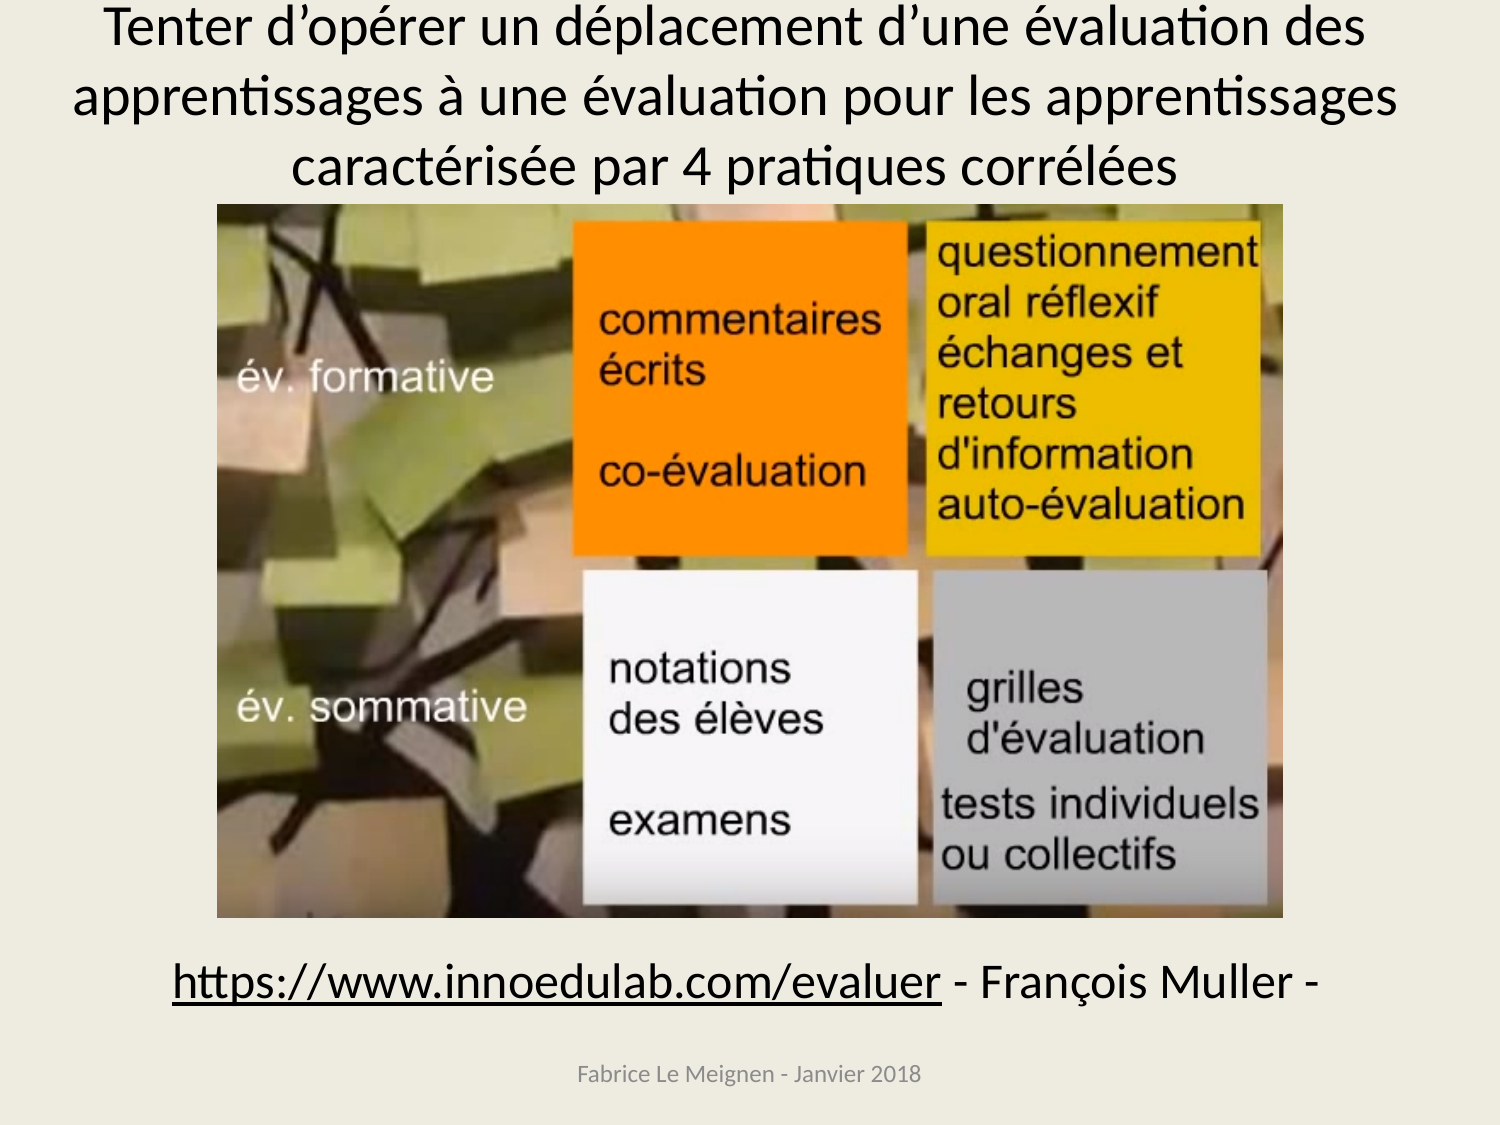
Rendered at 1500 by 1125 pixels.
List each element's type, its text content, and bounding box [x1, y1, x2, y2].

picture [216, 204, 1283, 919]
text_box Tenter d’opérer un déplacement d’une évaluation des apprentissages à une évaluation pour les apprentissages caractérisée par 4 pratiques corrélées [0, 23, 1500, 161]
footer Fabrice Le Meignen - Janvier 2018 [512, 1042, 988, 1103]
title https://www.innoedulab.com/evaluer - François Muller - [82, 937, 1433, 1021]
